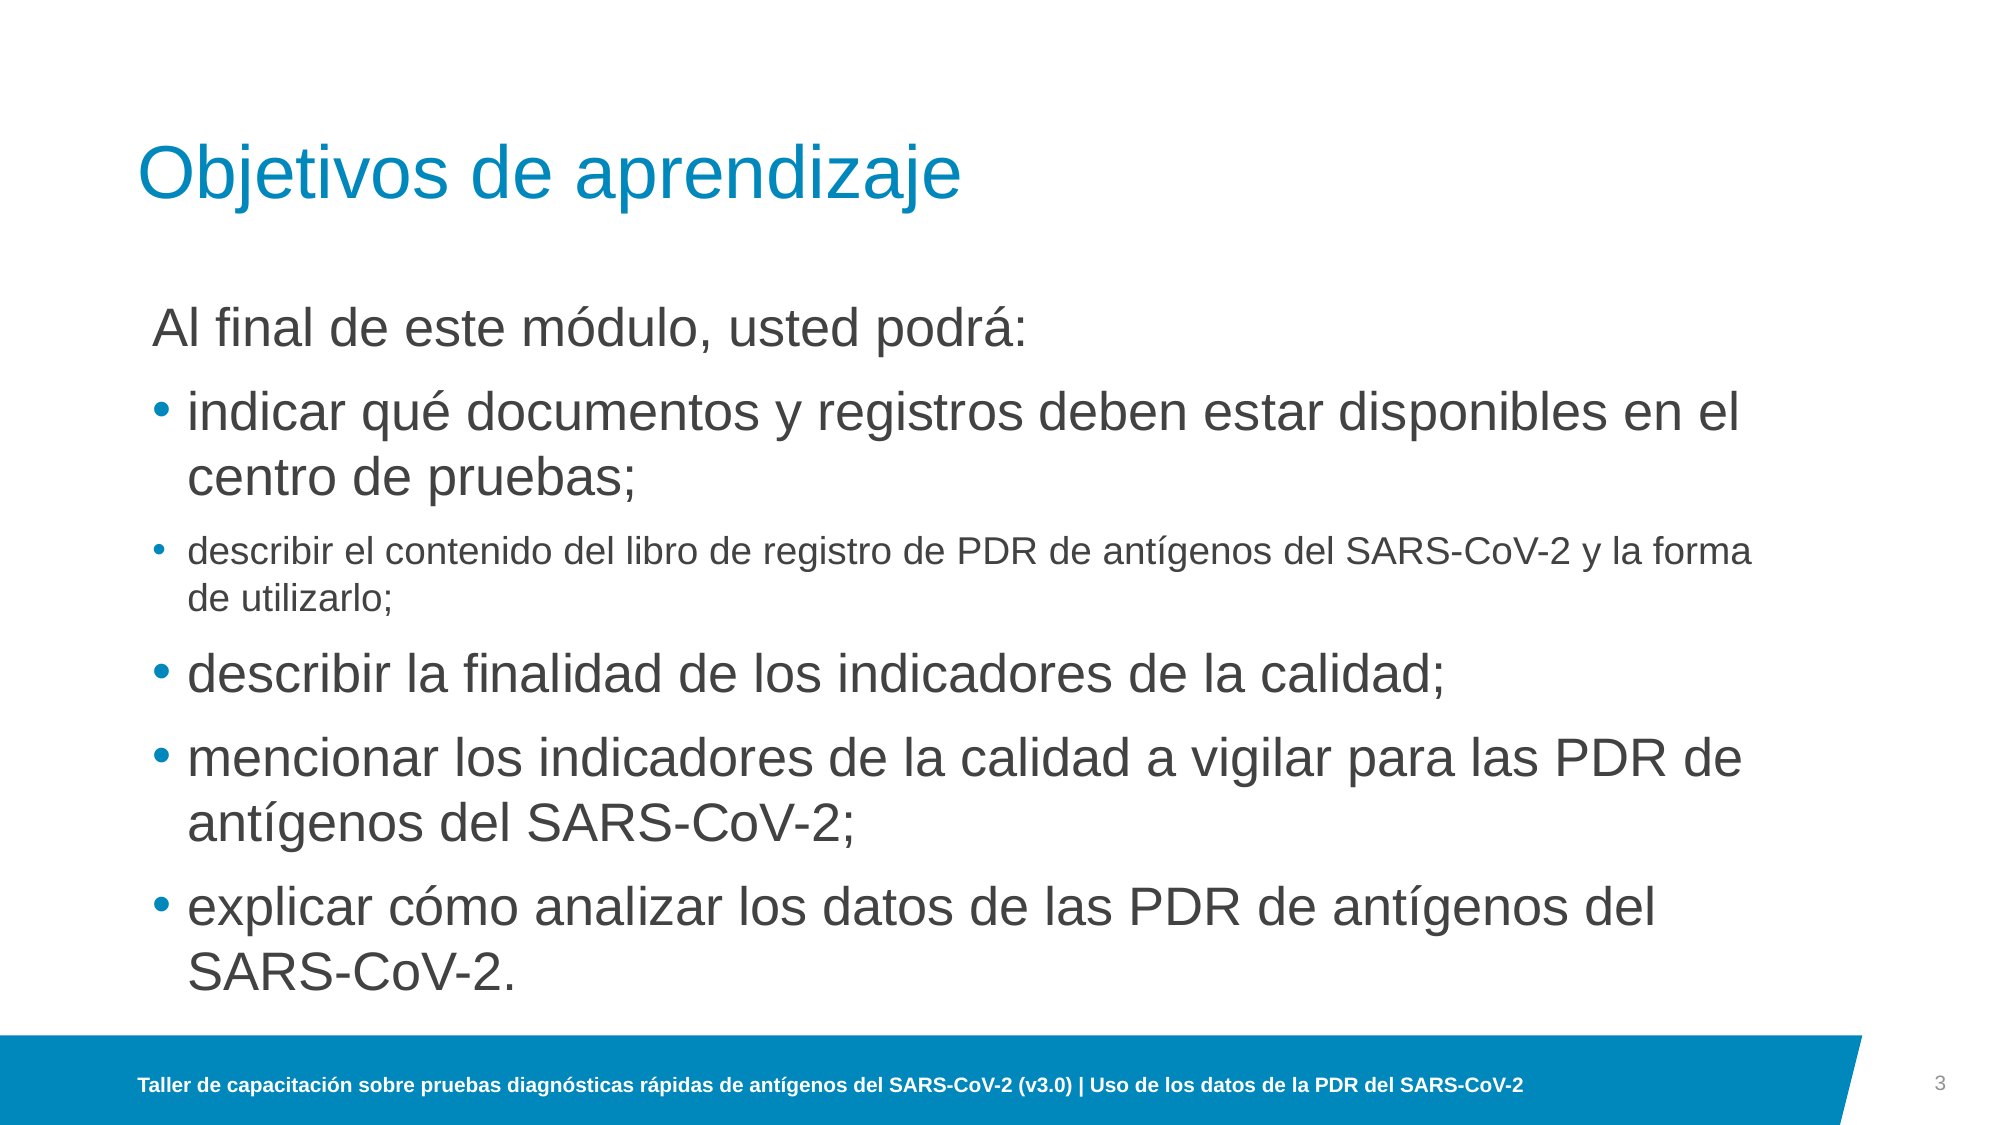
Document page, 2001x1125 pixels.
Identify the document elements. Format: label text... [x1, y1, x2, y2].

slide_number 3 [1862, 1035, 1947, 1125]
footer Taller de capacitación sobre pruebas diagnósticas rápidas de antígenos del SARS-CoV-2 (v3.0) | Uso de los datos de la PDR del SARS-CoV-2 [137, 1042, 1662, 1125]
title Objetivos de aprendizaje [137, 59, 1863, 215]
list Al final de este módulo, usted podrá: indicar qué documentos y registros deben estar disponibles en el centro de pruebas; describir el contenido del libro de registro de PDR de antígenos del SARS-CoV-2 y la forma de utilizarlo; describir la finalidad de los indicadores de la calidad; mencionar los indicadores de la calidad a vigilar para las PDR de antígenos del SARS-CoV-2; explicar cómo analizar los datos de las PDR de antígenos del SARS-CoV-2. [137, 284, 1784, 1014]
